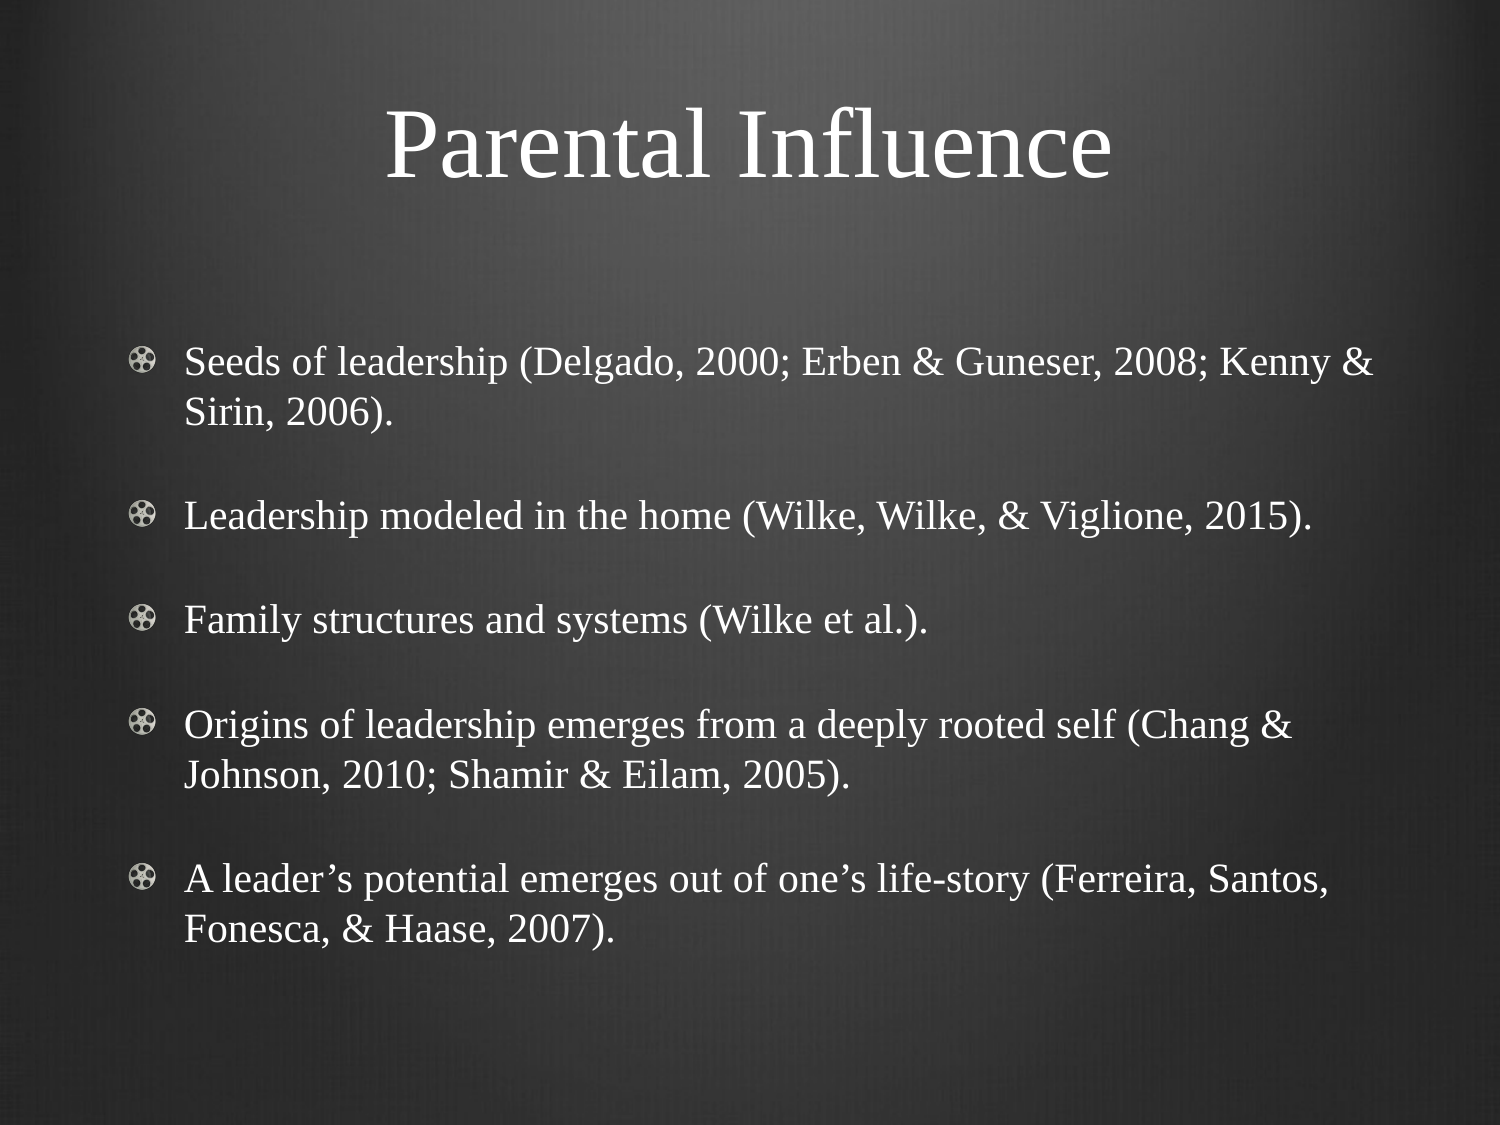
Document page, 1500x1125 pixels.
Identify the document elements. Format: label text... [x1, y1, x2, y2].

picture [127, 498, 157, 528]
title Parental Influence [112, 19, 1388, 255]
picture [127, 344, 157, 374]
picture [127, 602, 157, 632]
list Seeds of leadership (Delgado, 2000; Erben & Guneser, 2008; Kenny & Sirin, 2006). Leadership modeled in the home (Wilke, Wilke, & Viglione, 2015). Family structures and systems (Wilke et al.). Origins of leadership emerges from a deeply rooted self (Chang & Johnson, 2010; Shamir & Eilam, 2005). A leader’s potential emerges out of one’s life-story (Ferreira, Santos, Fonesca, & Haase, 2007). [112, 326, 1425, 1079]
picture [127, 706, 157, 736]
picture [127, 861, 157, 891]
